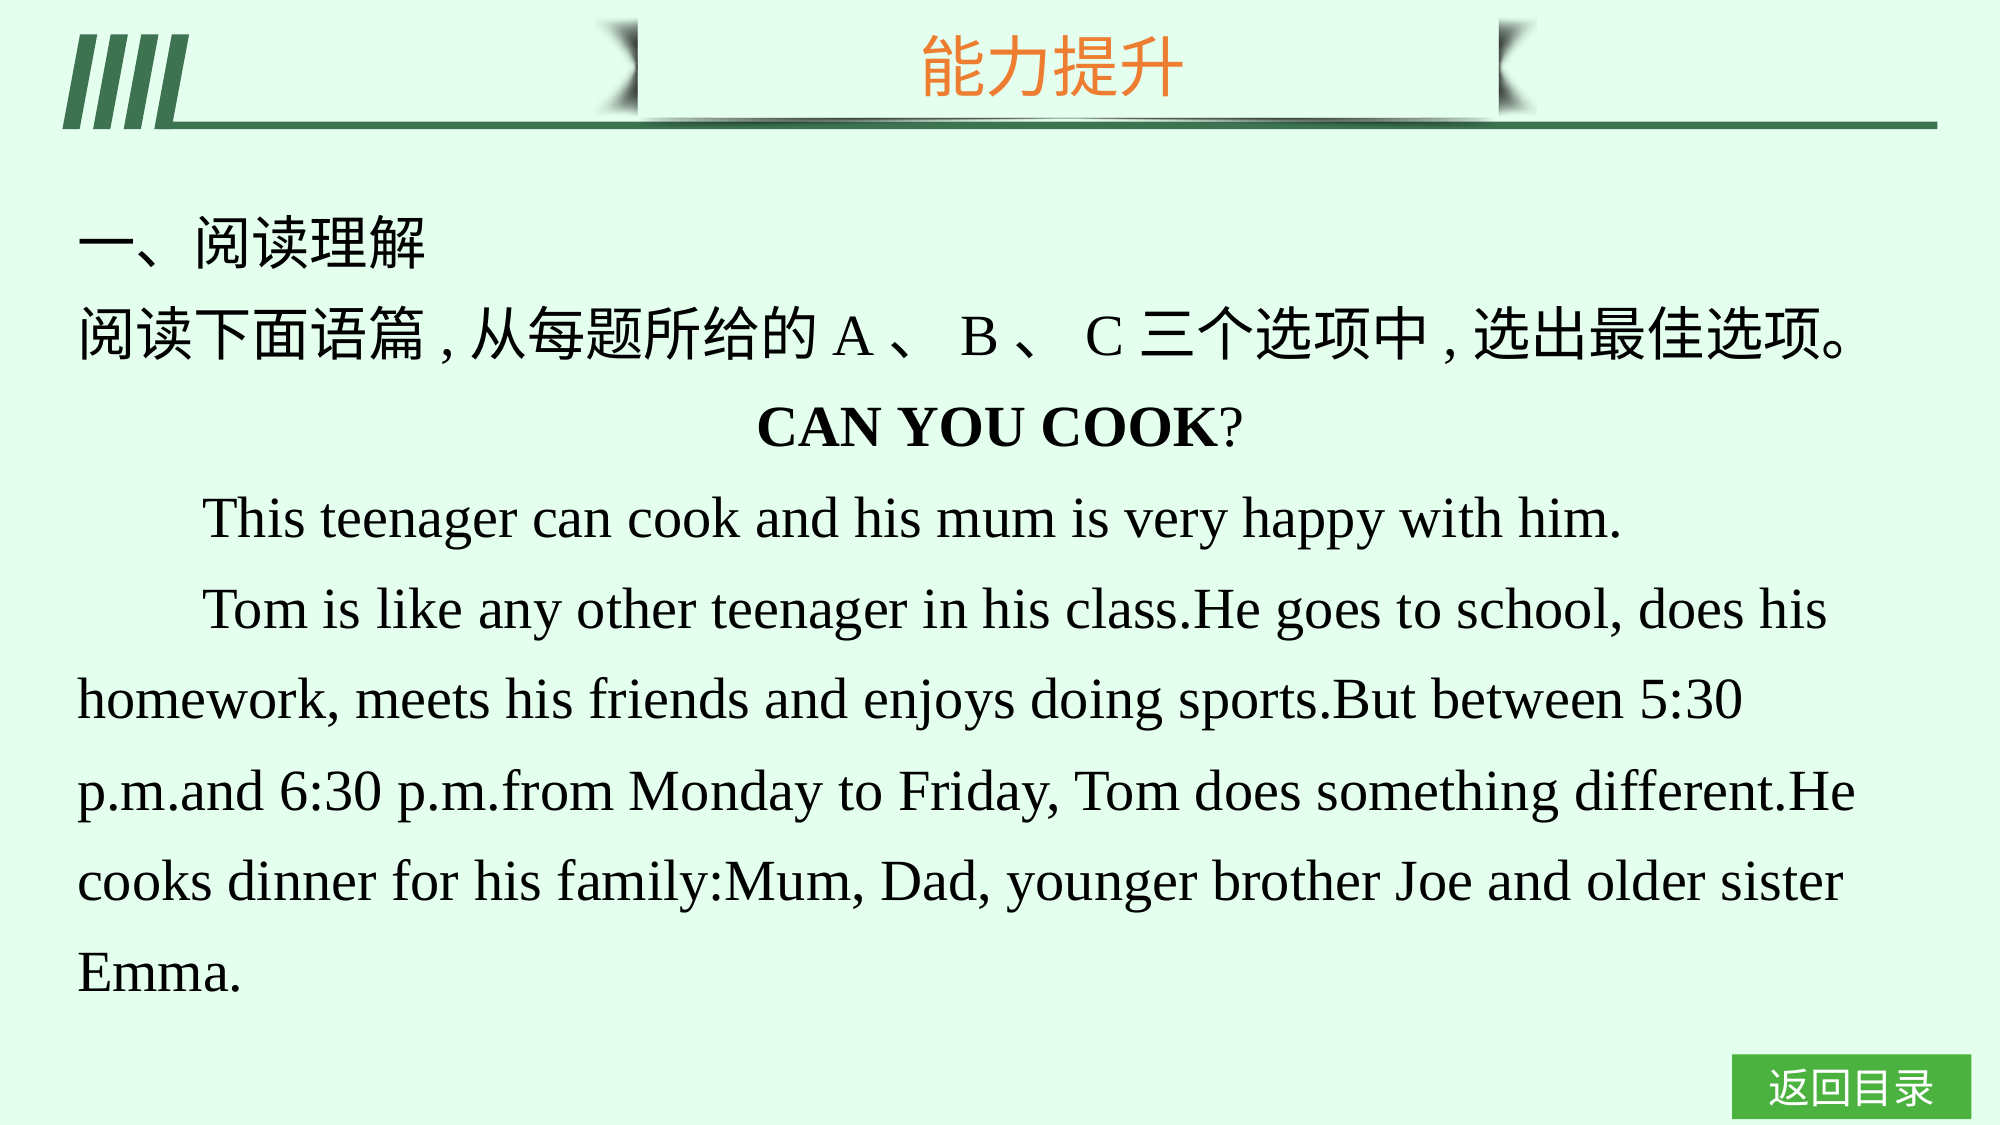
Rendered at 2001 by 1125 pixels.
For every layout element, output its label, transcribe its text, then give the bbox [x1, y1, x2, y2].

text_box 一、阅读理解 阅读下面语篇,从每题所给的A、B、C三个选项中,选出最佳选项。 CAN YOU COOK? This teenager can cook and his mum is very happy with him. Tom is like any other teenager in his class.He goes to school, does his homework, meets his friends and enjoys doing sports.But between 5:30 p.m.and 6:30 p.m.from Monday to Friday, Tom does something different.He cooks dinner for his family:Mum, Dad, younger brother Joe and older sister Emma. [62, 177, 1938, 1011]
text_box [62, 34, 1938, 130]
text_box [594, 16, 1537, 127]
